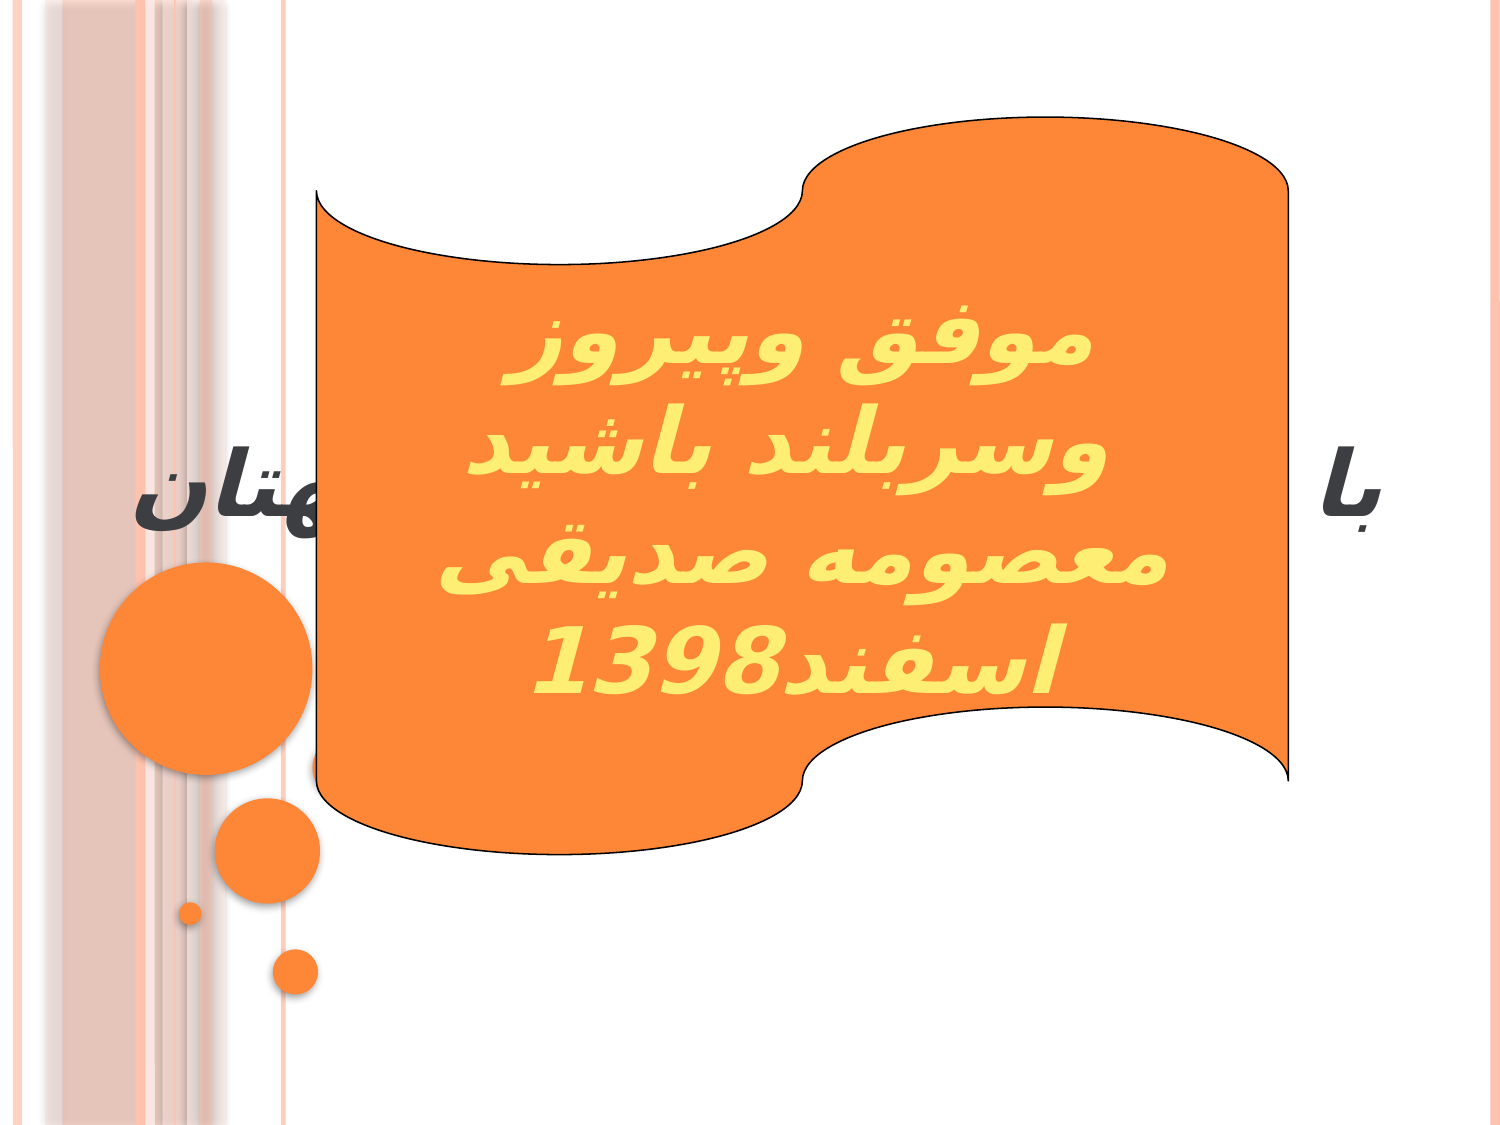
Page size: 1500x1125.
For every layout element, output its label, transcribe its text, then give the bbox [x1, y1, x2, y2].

text_box موفق وپیروز وسربلند باشید معصومه صدیقی اسفند1398 [316, 117, 1289, 855]
subtitle با سپاس فراوان از توجهتان [62, 50, 1450, 1075]
